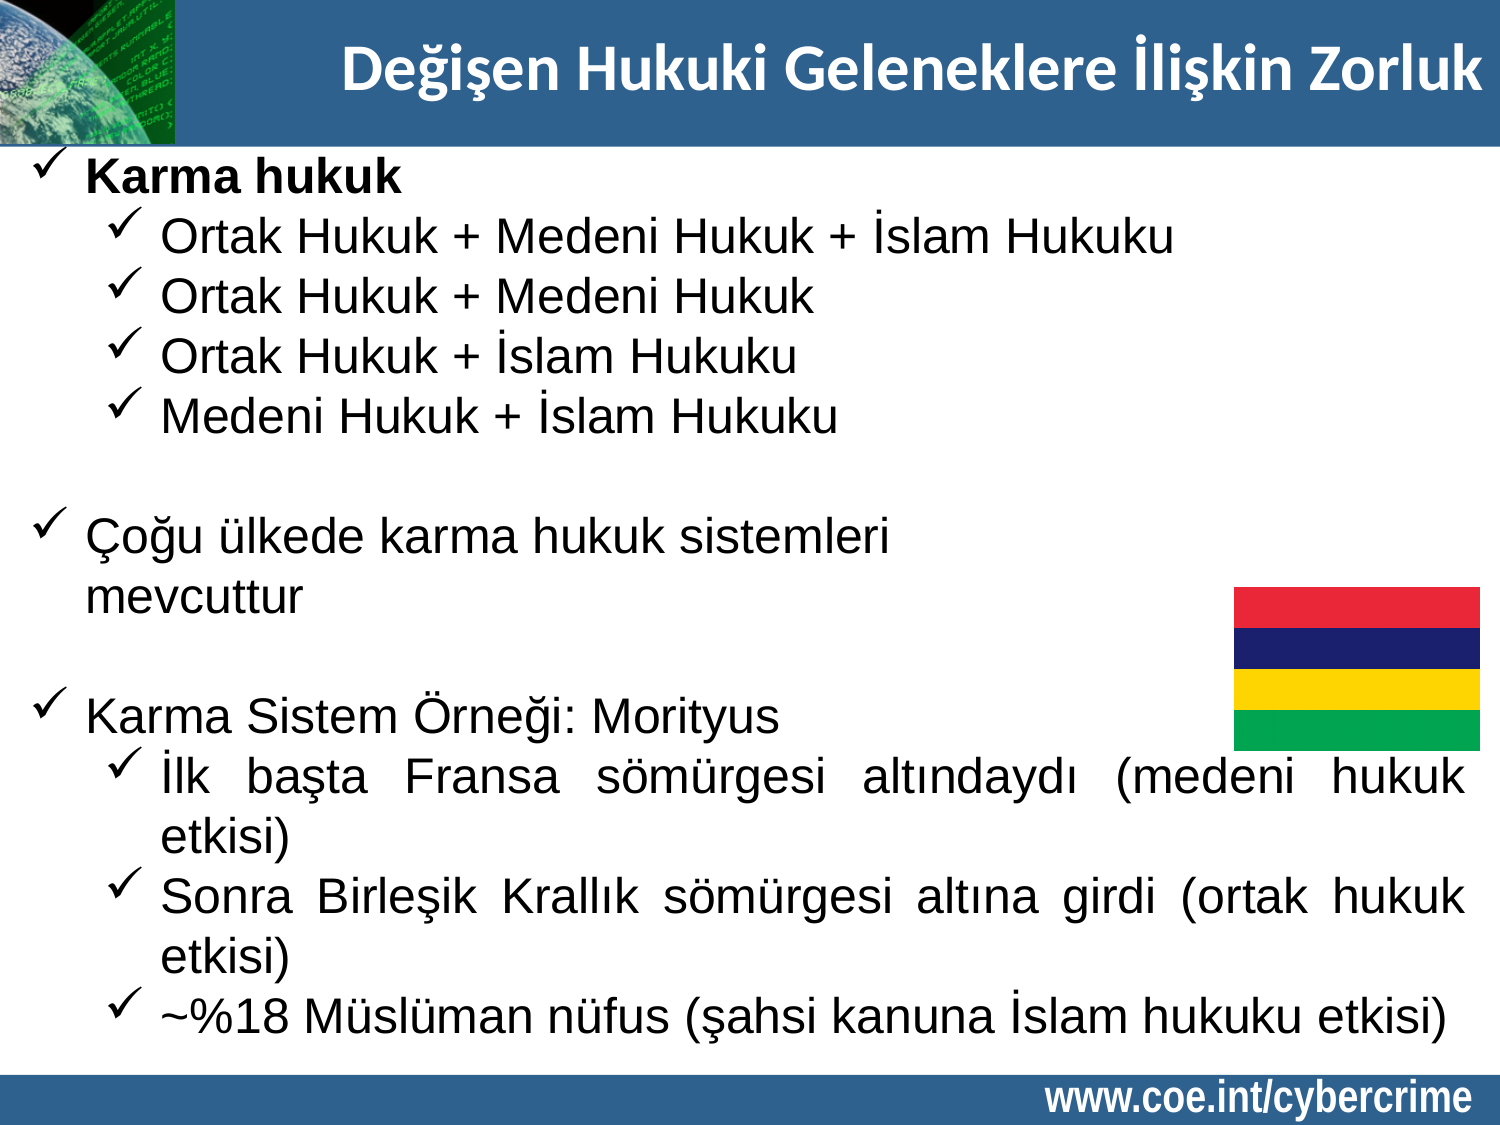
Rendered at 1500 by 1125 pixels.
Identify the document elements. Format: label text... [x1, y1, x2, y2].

text_box Değişen Hukuki Geleneklere İlişkin Zorluk [179, 0, 1500, 149]
picture [1234, 586, 1481, 752]
text_box www.coe.int/cybercrime [1030, 1059, 1500, 1125]
picture [0, 0, 175, 144]
text_box [0, 1073, 1030, 1125]
text_box Karma hukuk Ortak Hukuk + Medeni Hukuk + İslam Hukuku Ortak Hukuk + Medeni Hukuk Ortak Hukuk + İslam Hukuku Medeni Hukuk + İslam Hukuku Çoğu ülkede karma hukuk sistemleri mevcuttur Karma Sistem Örneği: Morityus İlk başta Fransa sömürgesi altındaydı (medeni hukuk etkisi) Sonra Birleşik Krallık sömürgesi altına girdi (ortak hukuk etkisi) ~%18 Müslüman nüfus (şahsi kanuna İslam hukuku etkisi) [14, 136, 1480, 1052]
